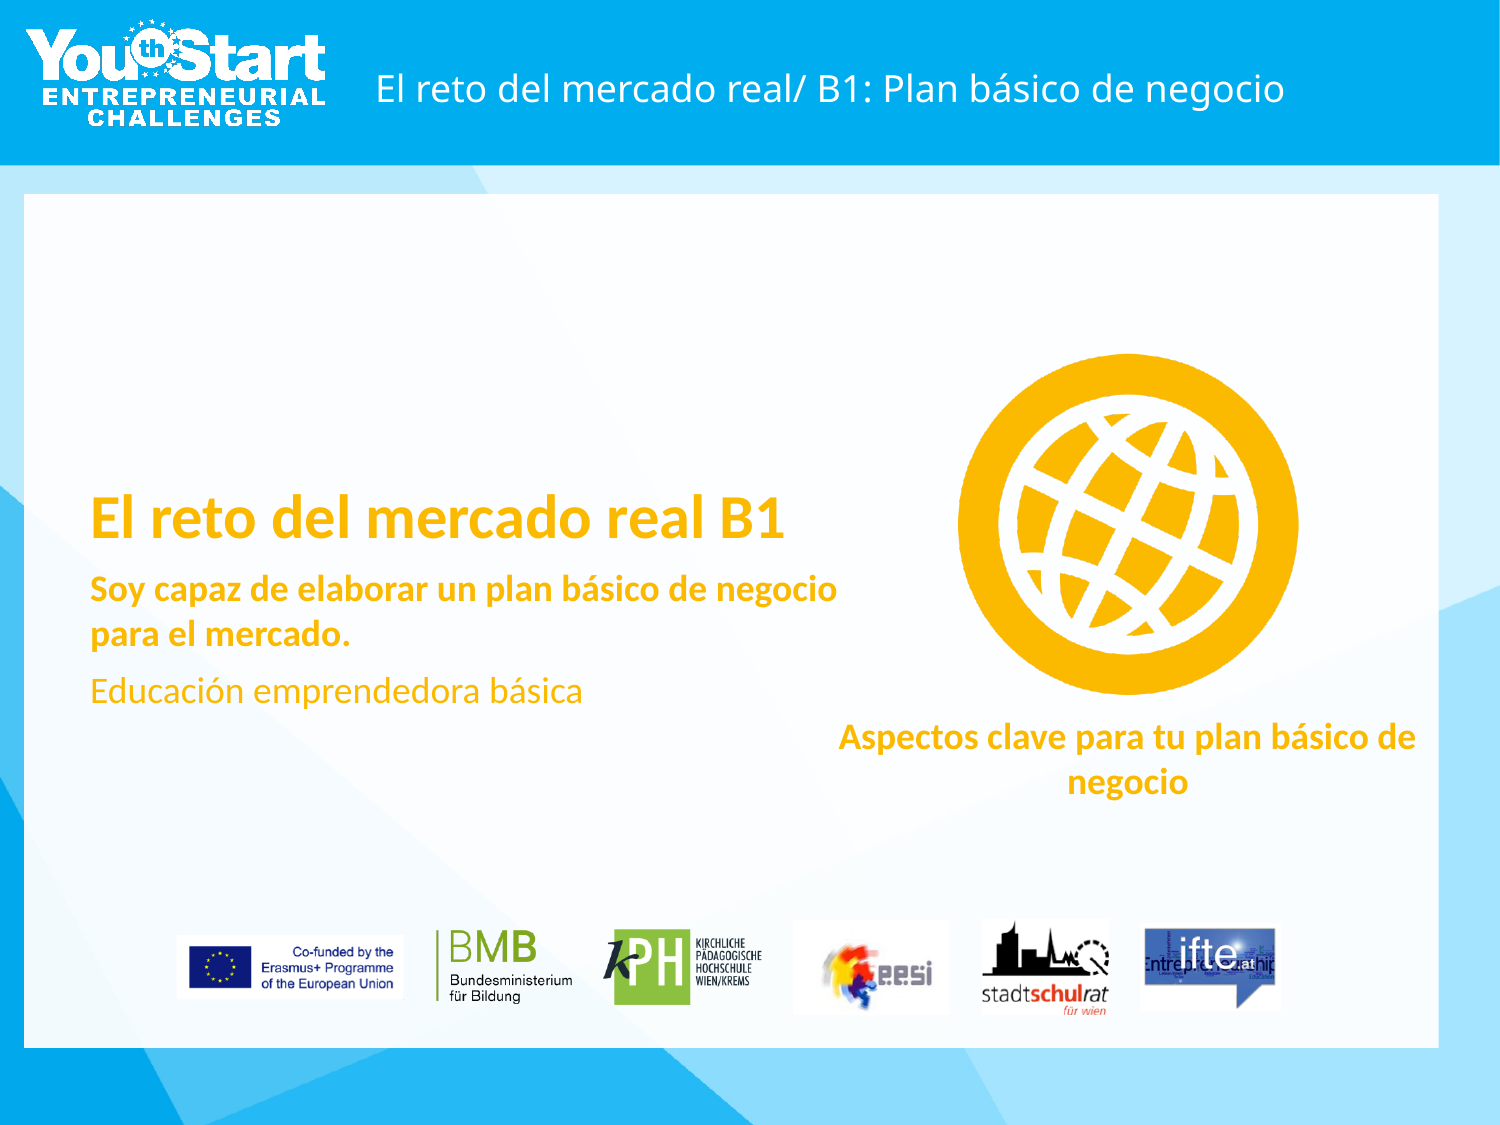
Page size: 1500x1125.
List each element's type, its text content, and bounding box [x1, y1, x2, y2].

picture [129, 110, 146, 126]
picture [211, 36, 270, 80]
picture [151, 110, 163, 126]
picture [123, 89, 136, 104]
text_box El reto del mercado real/ B1: Plan básico de negocio [0, 0, 1500, 168]
picture [435, 930, 572, 1004]
text_box Aspectos clave para tu plan básico de negocio [820, 704, 1436, 810]
picture [313, 89, 324, 104]
picture [44, 89, 57, 104]
picture [240, 89, 255, 105]
picture [168, 110, 180, 126]
picture [132, 29, 210, 81]
picture [161, 89, 175, 104]
picture [109, 110, 124, 126]
picture [262, 89, 275, 104]
picture [276, 36, 324, 80]
picture [103, 46, 137, 80]
picture [200, 89, 214, 104]
picture [0, 168, 1500, 1125]
picture [1140, 923, 1281, 1012]
picture [64, 46, 100, 80]
picture [981, 919, 1109, 1015]
picture [292, 89, 307, 104]
picture [266, 110, 279, 126]
picture [793, 920, 951, 1015]
picture [186, 110, 199, 126]
picture [901, 298, 1355, 753]
picture [142, 89, 155, 104]
picture [27, 30, 75, 79]
picture [89, 110, 103, 126]
picture [204, 110, 219, 126]
picture [222, 89, 234, 104]
picture [247, 110, 260, 126]
picture [63, 89, 78, 104]
text_box [22, 192, 1441, 1050]
picture [603, 929, 762, 1006]
picture [226, 110, 241, 126]
picture [181, 89, 194, 104]
picture [176, 934, 405, 1001]
picture [104, 89, 117, 104]
text_box El reto del mercado real B1 Soy capaz de elaborar un plan básico de negocio para el mercado. Educación emprendedora básica [75, 300, 919, 887]
picture [83, 89, 98, 104]
